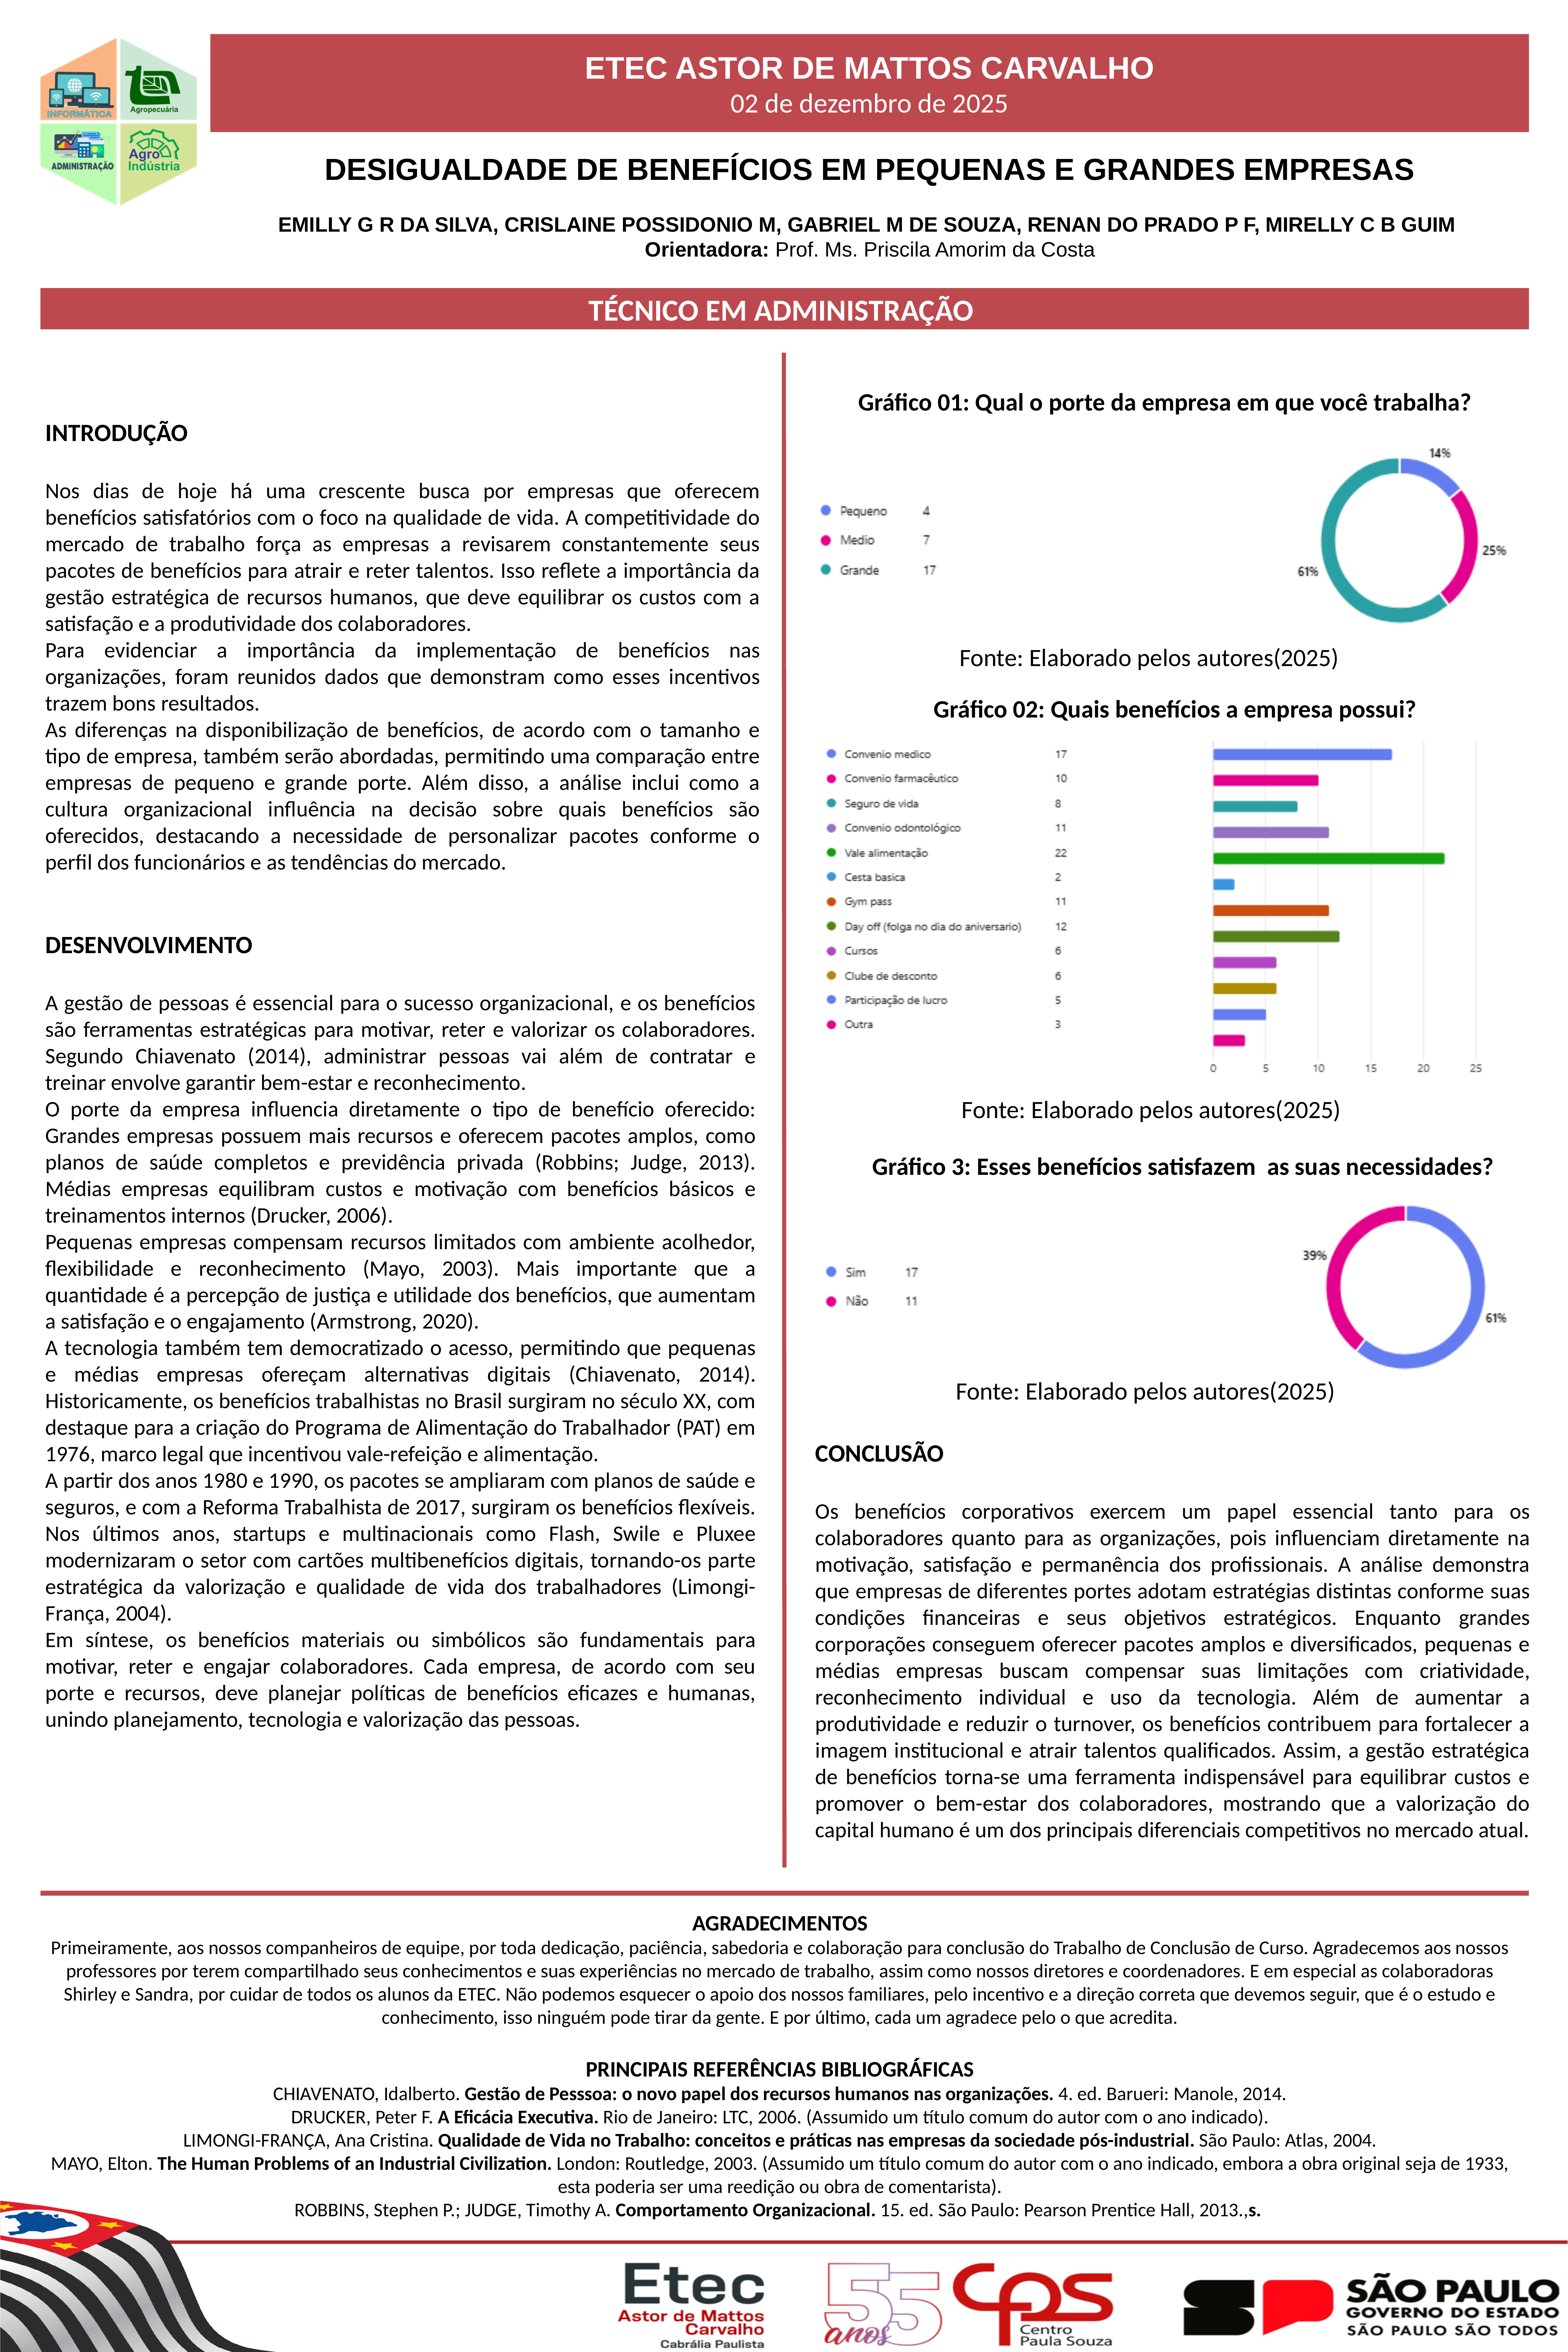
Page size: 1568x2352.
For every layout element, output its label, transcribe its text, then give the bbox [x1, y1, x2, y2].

picture [824, 733, 1504, 1073]
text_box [40, 38, 197, 206]
text_box CONCLUSÃO Os benefícios corporativos exercem um papel essencial tanto para os colaboradores quanto para as organizações, pois influenciam diretamente na motivação, satisfação e permanência dos profissionais. A análise demonstra que empresas de diferentes portes adotam estratégias distintas conforme suas condições financeiras e seus objetivos estratégicos. Enquanto grandes corporações conseguem oferecer pacotes amplos e diversificados, pequenas e médias empresas buscam compensar suas limitações com criatividade, reconhecimento individual e uso da tecnologia. Além de aumentar a produtividade e reduzir o turnover, os benefícios contribuem para fortalecer a imagem institucional e atrair talentos qualificados. Assim, a gestão estratégica de benefícios torna-se uma ferramenta indispensável para equilibrar custos e promover o bem-estar dos colaboradores, mostrando que a valorização do capital humano é um dos principais diferenciais competitivos no mercado atual. [810, 1434, 1535, 1878]
text_box AGRADECIMENTOS Primeiramente, aos nossos companheiros de equipe, por toda dedicação, paciência, sabedoria e colaboração para conclusão do Trabalho de Conclusão de Curso. Agradecemos aos nossos professores por terem compartilhado seus conhecimentos e suas experiências no mercado de trabalho, assim como nossos diretores e coordenadores. E em especial as colaboradoras Shirley e Sandra, por cuidar de todos os alunos da ETEC. Não podemos esquecer o apoio dos nossos familiares, pelo incentivo e a direção correta que devemos seguir, que é o estudo e conhecimento, isso ninguém pode tirar da gente. E por último, cada um agradece pelo o que acredita. PRINCIPAIS REFERÊNCIAS BIBLIOGRÁFICAS CHIAVENATO, Idalberto. Gestão de Pesssoa: o novo papel dos recursos humanos nas organizações. 4. ed. Barueri: Manole, 2014. DRUCKER, Peter F. A Eficácia Executiva. Rio de Janeiro: LTC, 2006. (Assumido um título comum do autor com o ano indicado). LIMONGI-FRANÇA, Ana Cristina. Qualidade de Vida no Trabalho: conceitos e práticas nas empresas da sociedade pós-industrial. São Paulo: Atlas, 2004. MAYO, Elton. The Human Problems of an Industrial Civilization. London: Routledge, 2003. (Assumido um título comum do autor com o ano indicado, embora a obra original seja de 1933, esta poderia ser uma reedição ou obra de comentarista). ROBBINS, Stephen P.; JUDGE, Timothy A. Comportamento Organizacional. 15. ed. São Paulo: Pearson Prentice Hall, 2013.,s. [37, 1906, 1524, 2155]
text_box Fonte: Elaborado pelos autores(2025) [956, 1091, 1391, 1123]
picture [812, 426, 1524, 647]
text_box Gráfico 01: Qual o porte da empresa em que você trabalha? [788, 383, 1543, 440]
text_box INTRODUÇÃO Nos dias de hoje há uma crescente busca por empresas que oferecem benefícios satisfatórios com o foco na qualidade de vida. A competitividade do mercado de trabalho força as empresas a revisarem constantemente seus pacotes de benefícios para atrair e reter talentos. Isso reflete a importância da gestão estratégica de recursos humanos, que deve equilibrar os custos com a satisfação e a produtividade dos colaboradores. Para evidenciar a importância da implementação de benefícios nas organizações, foram reunidos dados que demonstram como esses incentivos trazem bons resultados. As diferenças na disponibilização de benefícios, de acordo com o tamanho e tipo de empresa, também serão abordadas, permitindo uma comparação entre empresas de pequeno e grande porte. Além disso, a análise inclui como a cultura organizacional influência na decisão sobre quais benefícios são oferecidos, destacando a necessidade de personalizar pacotes conforme o perfil dos funcionários e as tendências do mercado. [40, 414, 766, 939]
text_box ETEC ASTOR DE MATTOS CARVALHO 02 de dezembro de 2025 [210, 34, 1530, 132]
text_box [0, 2200, 1568, 2352]
text_box Gráfico 02: Quais benefícios a empresa possui? [798, 690, 1553, 747]
text_box Gráfico 3: Esses benefícios satisfazem as suas necessidades? [806, 1147, 1561, 1204]
text_box TÉCNICO EM ADMINISTRAÇÃO [40, 288, 1529, 330]
text_box Fonte: Elaborado pelos autores(2025) [954, 647, 1389, 671]
text_box DESENVOLVIMENTO A gestão de pessoas é essencial para o sucesso organizacional, e os benefícios são ferramentas estratégicas para motivar, reter e valorizar os colaboradores. Segundo Chiavenato (2014), administrar pessoas vai além de contratar e treinar envolve garantir bem-estar e reconhecimento. O porte da empresa influencia diretamente o tipo de benefício oferecido: Grandes empresas possuem mais recursos e oferecem pacotes amplos, como planos de saúde completos e previdência privada (Robbins; Judge, 2013). Médias empresas equilibram custos e motivação com benefícios básicos e treinamentos internos (Drucker, 2006). Pequenas empresas compensam recursos limitados com ambiente acolhedor, flexibilidade e reconhecimento (Mayo, 2003). Mais importante que a quantidade é a percepção de justiça e utilidade dos benefícios, que aumentam a satisfação e o engajamento (Armstrong, 2020). A tecnologia também tem democratizado o acesso, permitindo que pequenas e médias empresas ofereçam alternativas digitais (Chiavenato, 2014). Historicamente, os benefícios trabalhistas no Brasil surgiram no século XX, com destaque para a criação do Programa de Alimentação do Trabalhador (PAT) em 1976, marco legal que incentivou vale-refeição e alimentação. A partir dos anos 1980 e 1990, os pacotes se ampliaram com planos de saúde e seguros, e com a Reforma Trabalhista de 2017, surgiram os benefícios flexíveis. Nos últimos anos, startups e multinacionais como Flash, Swile e Pluxee modernizaram o setor com cartões multibenefícios digitais, tornando-os parte estratégica da valorização e qualidade de vida dos trabalhadores (Limongi-França, 2004). Em síntese, os benefícios materiais ou simbólicos são fundamentais para motivar, reter e engajar colaboradores. Cada empresa, de acordo com seu porte e recursos, deve planejar políticas de benefícios eficazes e humanas, unindo planejamento, tecnologia e valorização das pessoas. [40, 926, 762, 1750]
text_box DESIGUALDADE DE BENEFÍCIOS EM PEQUENAS E GRANDES EMPRESAS EMILLY G R DA SILVA, CRISLAINE POSSIDONIO M, Gabriel m DE SOUZA, RENAN DO PRADO P F, mirelly C b guim Orientadora: Prof. Ms. Priscila Amorim da Costa [211, 147, 1529, 264]
text_box Fonte: Elaborado pelos autores(2025) [951, 1380, 1364, 1405]
picture [821, 1181, 1527, 1380]
